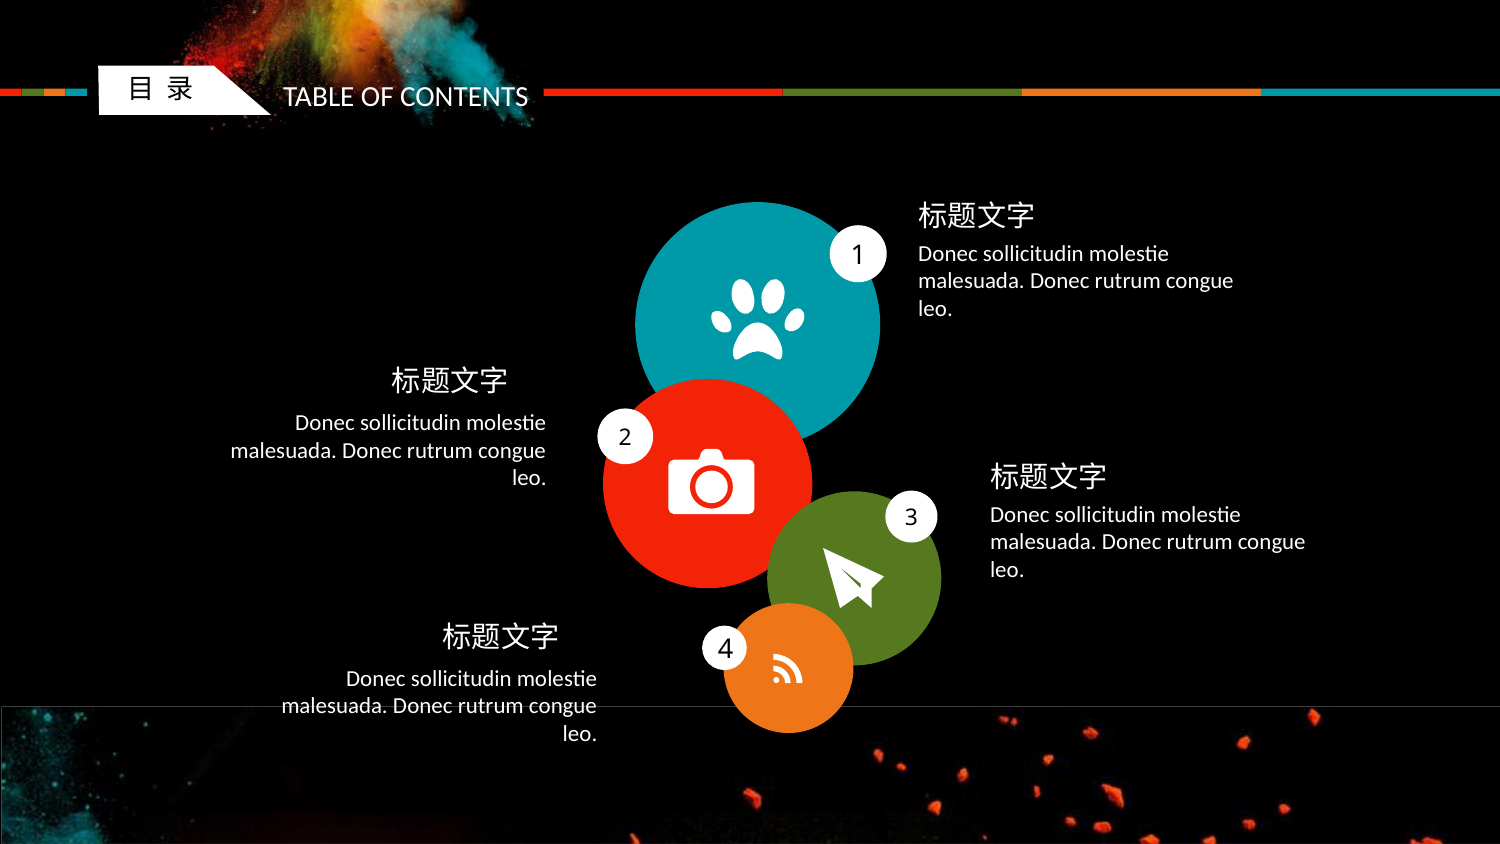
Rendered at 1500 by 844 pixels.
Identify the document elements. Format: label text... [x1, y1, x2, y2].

text_box [823, 547, 884, 609]
text_box 3 [886, 495, 937, 538]
text_box 2 [603, 415, 647, 458]
text_box [609, 409, 642, 415]
text_box Donec sollicitudin molestie malesuada. Donec rutrum congue leo. [975, 492, 1336, 590]
text_box [898, 538, 925, 542]
text_box [830, 239, 835, 269]
text_box [609, 458, 642, 464]
text_box 标题文字 [427, 610, 575, 661]
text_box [709, 277, 806, 370]
text_box 1 [835, 230, 881, 278]
text_box [844, 226, 873, 230]
text_box [598, 421, 603, 452]
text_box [668, 448, 755, 514]
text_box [0, 0, 1500, 203]
text_box [845, 278, 871, 282]
text_box Donec sollicitudin molestie malesuada. Donec rutrum congue leo. [201, 400, 562, 498]
text_box 标题文字 [975, 451, 1123, 501]
text_box [767, 491, 942, 666]
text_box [773, 653, 803, 683]
text_box [898, 491, 924, 495]
text_box 4 [703, 624, 746, 672]
text_box [881, 238, 886, 270]
text_box 标题文字 [377, 354, 524, 405]
text_box Donec sollicitudin molestie malesuada. Donec rutrum congue leo. [903, 231, 1264, 329]
text_box [723, 603, 854, 706]
text_box [603, 378, 813, 589]
text_box 标题文字 [904, 203, 1051, 241]
text_box [647, 420, 653, 453]
text_box [635, 203, 881, 439]
text_box Donec sollicitudin molestie malesuada. Donec rutrum congue leo. [251, 655, 613, 706]
picture [1, 706, 1500, 844]
